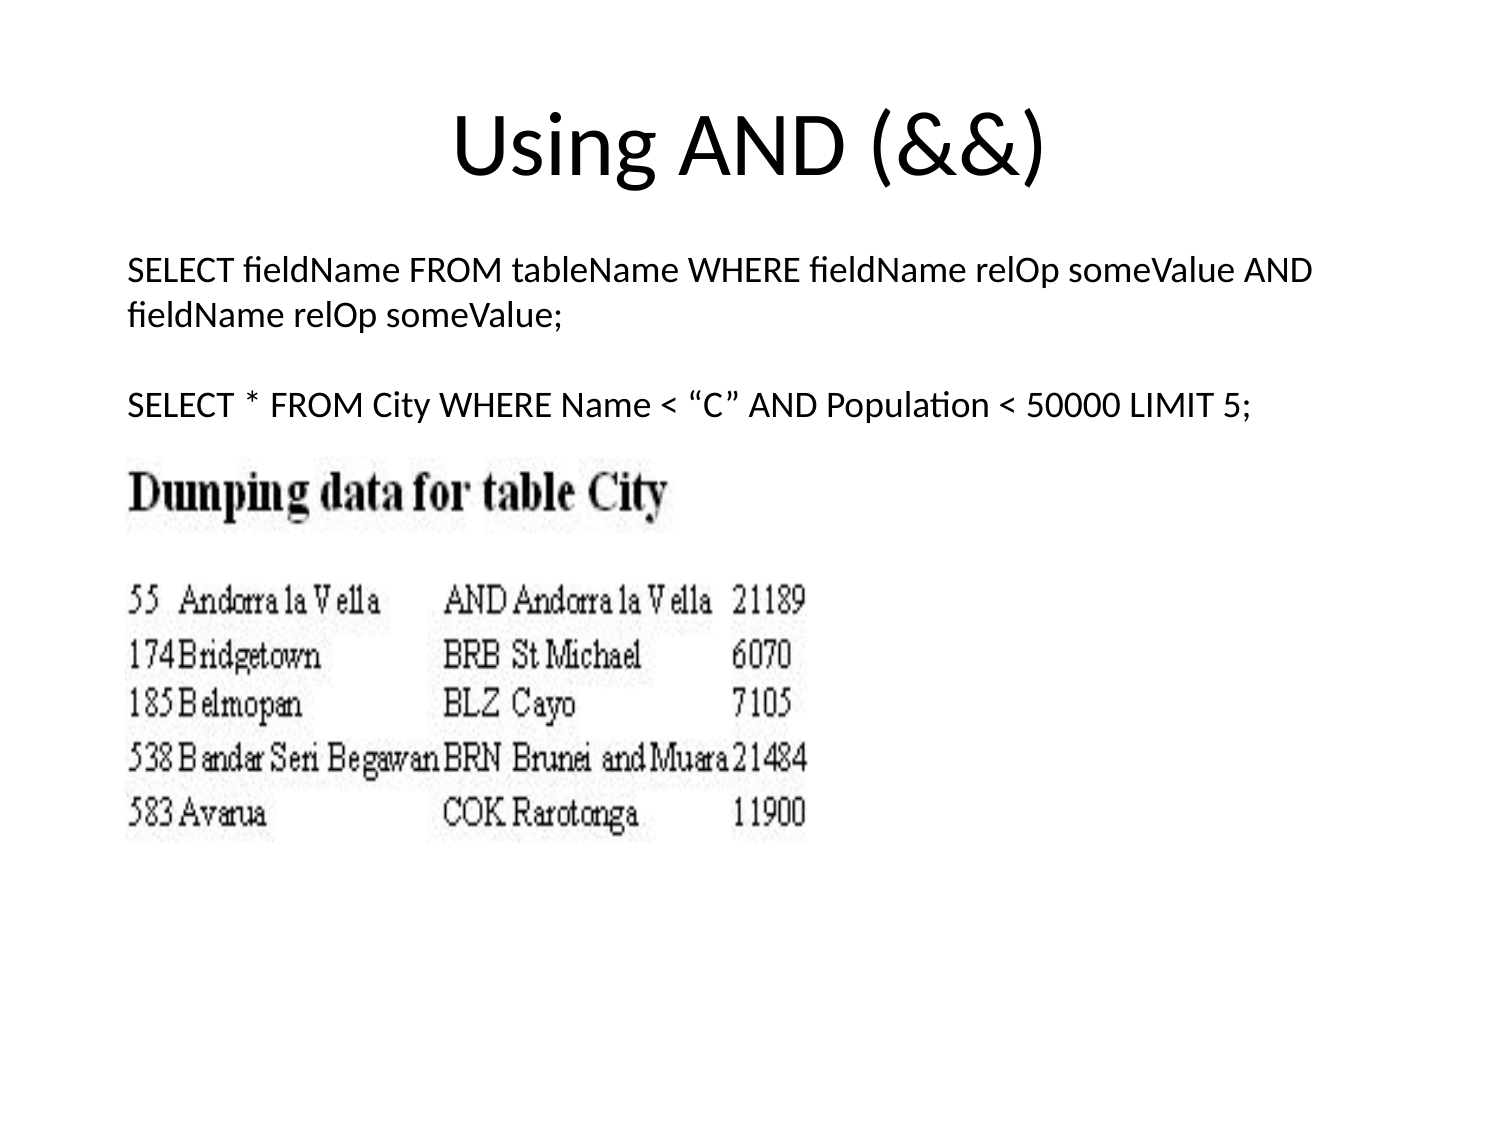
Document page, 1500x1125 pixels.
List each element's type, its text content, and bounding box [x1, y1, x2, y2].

text_box SELECT fieldName FROM tableName WHERE fieldName relOp someValue AND fieldName relOp someValue; SELECT * FROM City WHERE Name < “C” AND Population < 50000 LIMIT 5; [112, 237, 1388, 433]
picture [124, 457, 1401, 888]
title Using AND (&&) [75, 45, 1425, 233]
